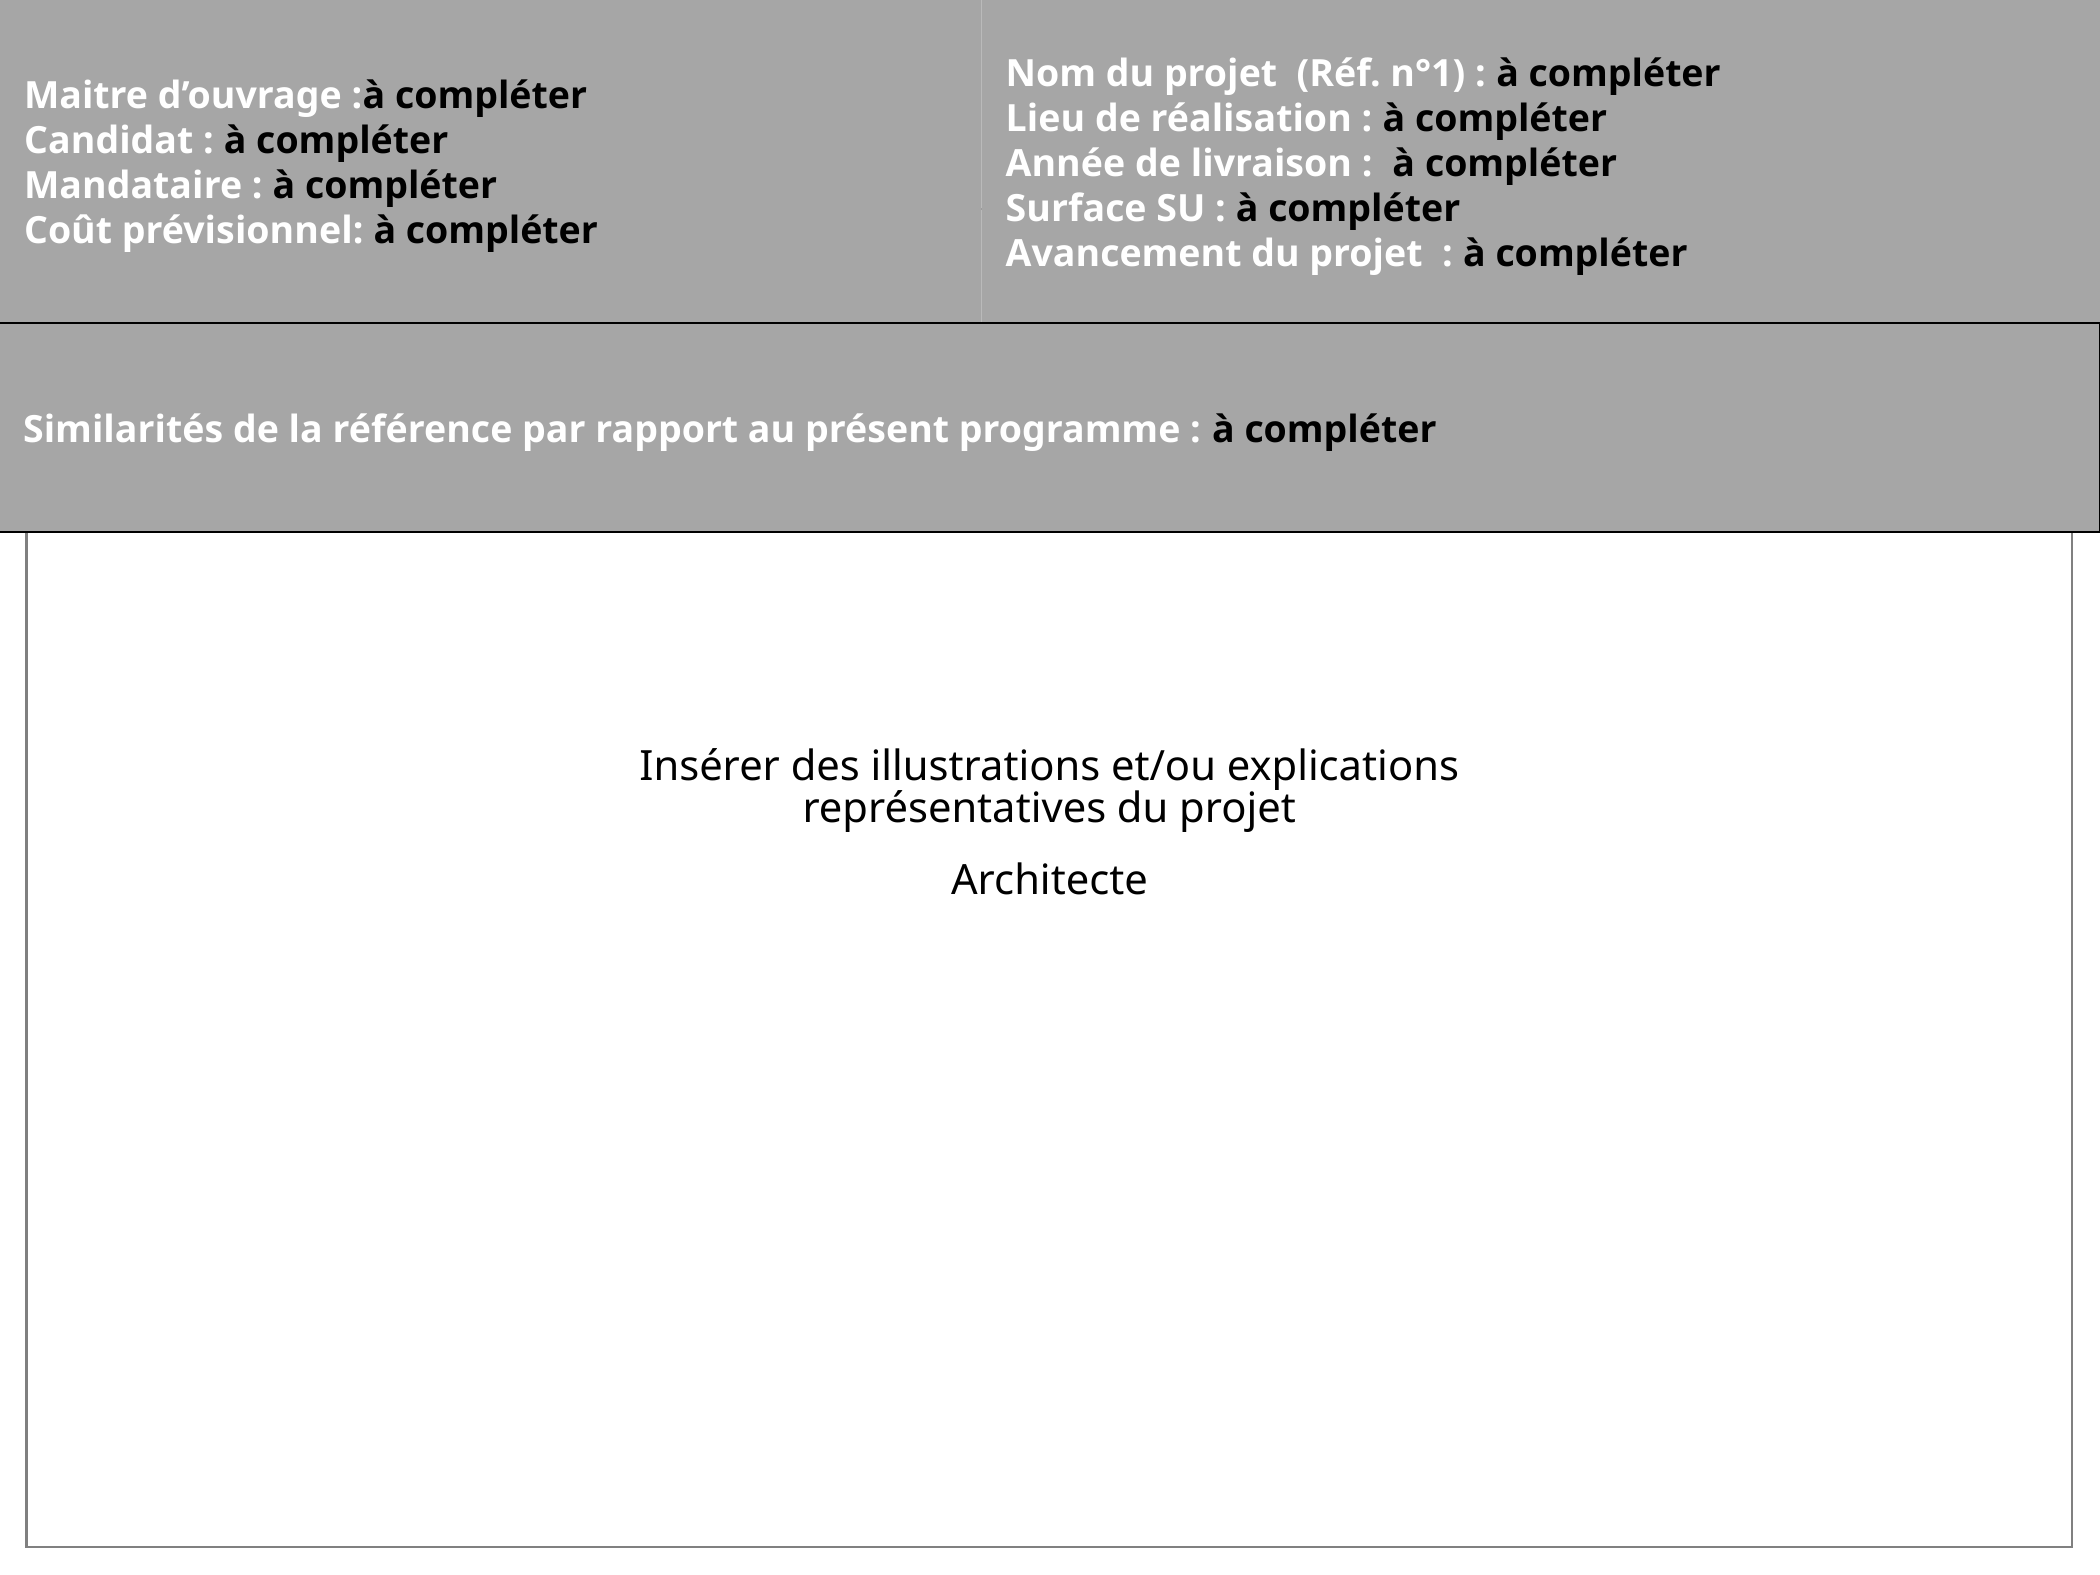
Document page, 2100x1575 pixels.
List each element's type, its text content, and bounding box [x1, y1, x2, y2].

text_box Nom du projet (Réf. n°1) : à compléter Lieu de réalisation : à compléter Année de livraison : à compléter Surface SU : à compléter Avancement du projet : à compléter [982, 0, 2100, 322]
text_box Insérer des illustrations et/ou explications représentatives du projet Architecte [521, 738, 1578, 911]
text_box Similarités de la référence par rapport au présent programme : à compléter [0, 322, 2100, 533]
text_box Maitre d’ouvrage :à compléter Candidat : à compléter Mandataire : à compléter Coût prévisionnel: à compléter [0, 0, 982, 322]
text_box [25, 533, 2073, 1548]
